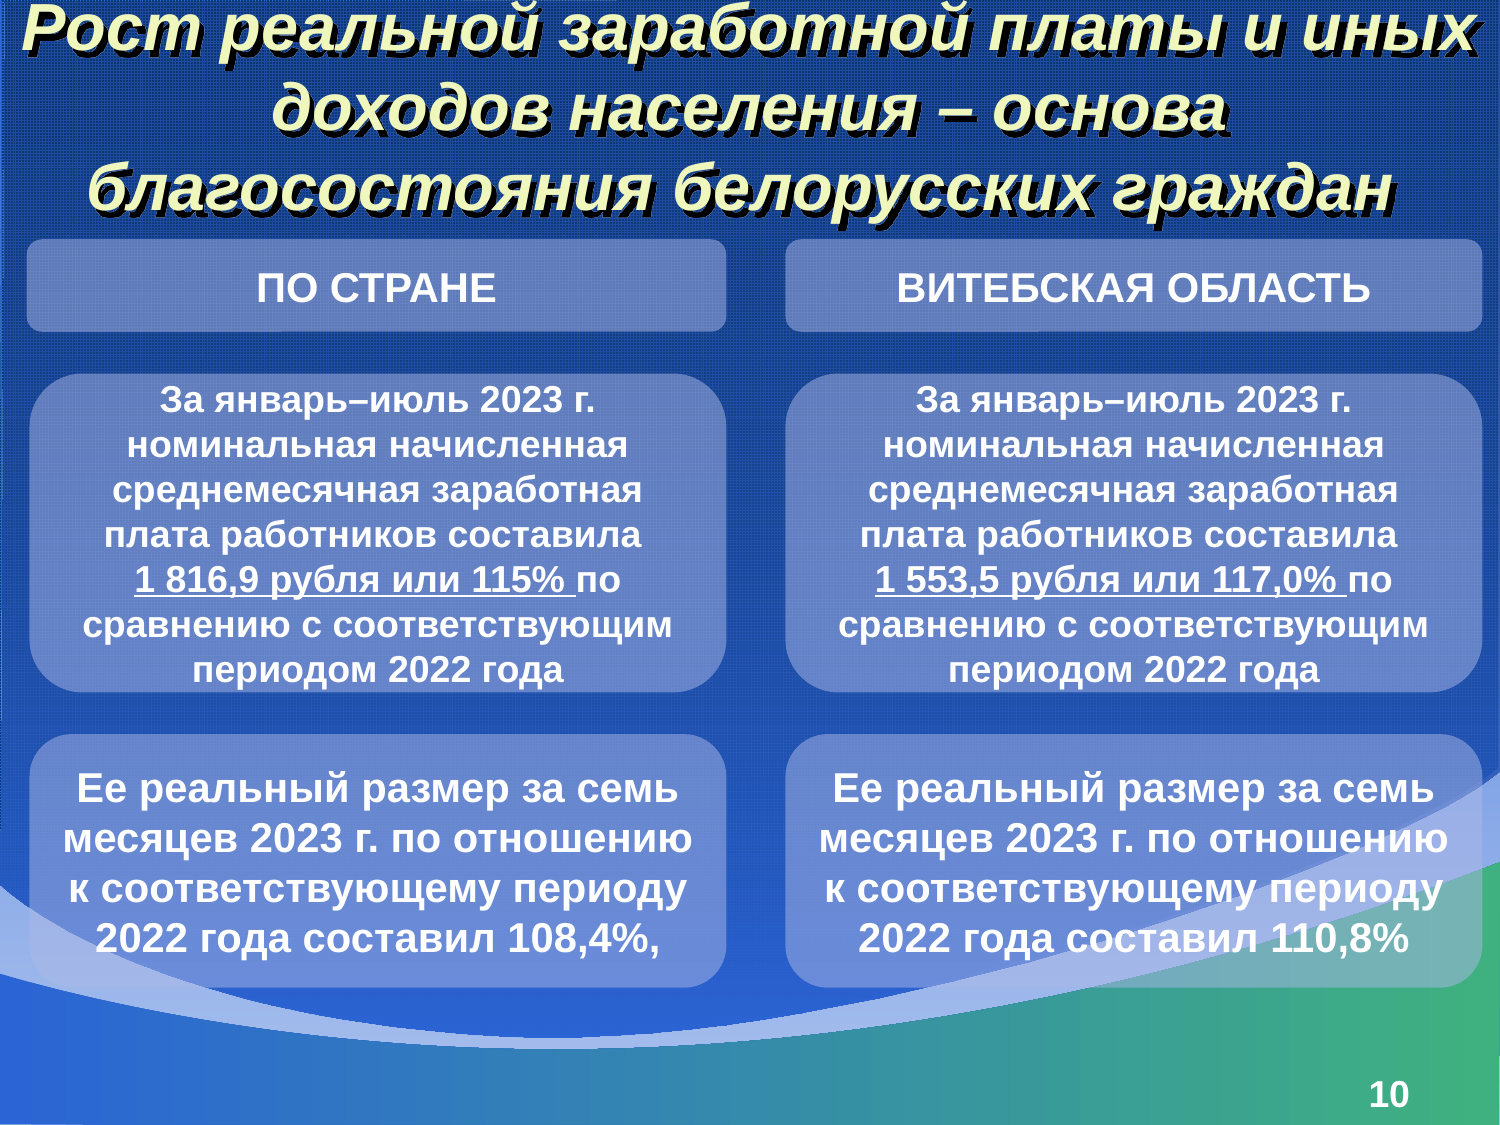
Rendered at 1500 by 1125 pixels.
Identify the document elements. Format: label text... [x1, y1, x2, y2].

text_box ПО СТРАНЕ [26, 239, 727, 332]
text_box За январь–июль 2023 г. номинальная начисленная среднемесячная заработная плата работников составила 1 816,9 рубля или 115% по сравнению с соответствующим периодом 2022 года [29, 373, 727, 693]
slide_number 10 [1074, 1062, 1425, 1103]
text_box ВИТЕБСКАЯ ОБЛАСТЬ [785, 239, 1483, 332]
text_box Рост реальной заработной платы и иных доходов населения – основа благосостояния белорусских граждан [0, 11, 1500, 197]
text_box Ее реальный размер за семь месяцев 2023 г. по отношению к соответствующему периоду 2022 года составил 110,8% [785, 734, 1483, 988]
text_box За январь–июль 2023 г. номинальная начисленная среднемесячная заработная плата работников составила 1 553,5 рубля или 117,0% по сравнению с соответствующим периодом 2022 года [785, 373, 1483, 693]
text_box Ее реальный размер за семь месяцев 2023 г. по отношению к соответствующему периоду 2022 года составил 108,4%, [29, 734, 727, 988]
